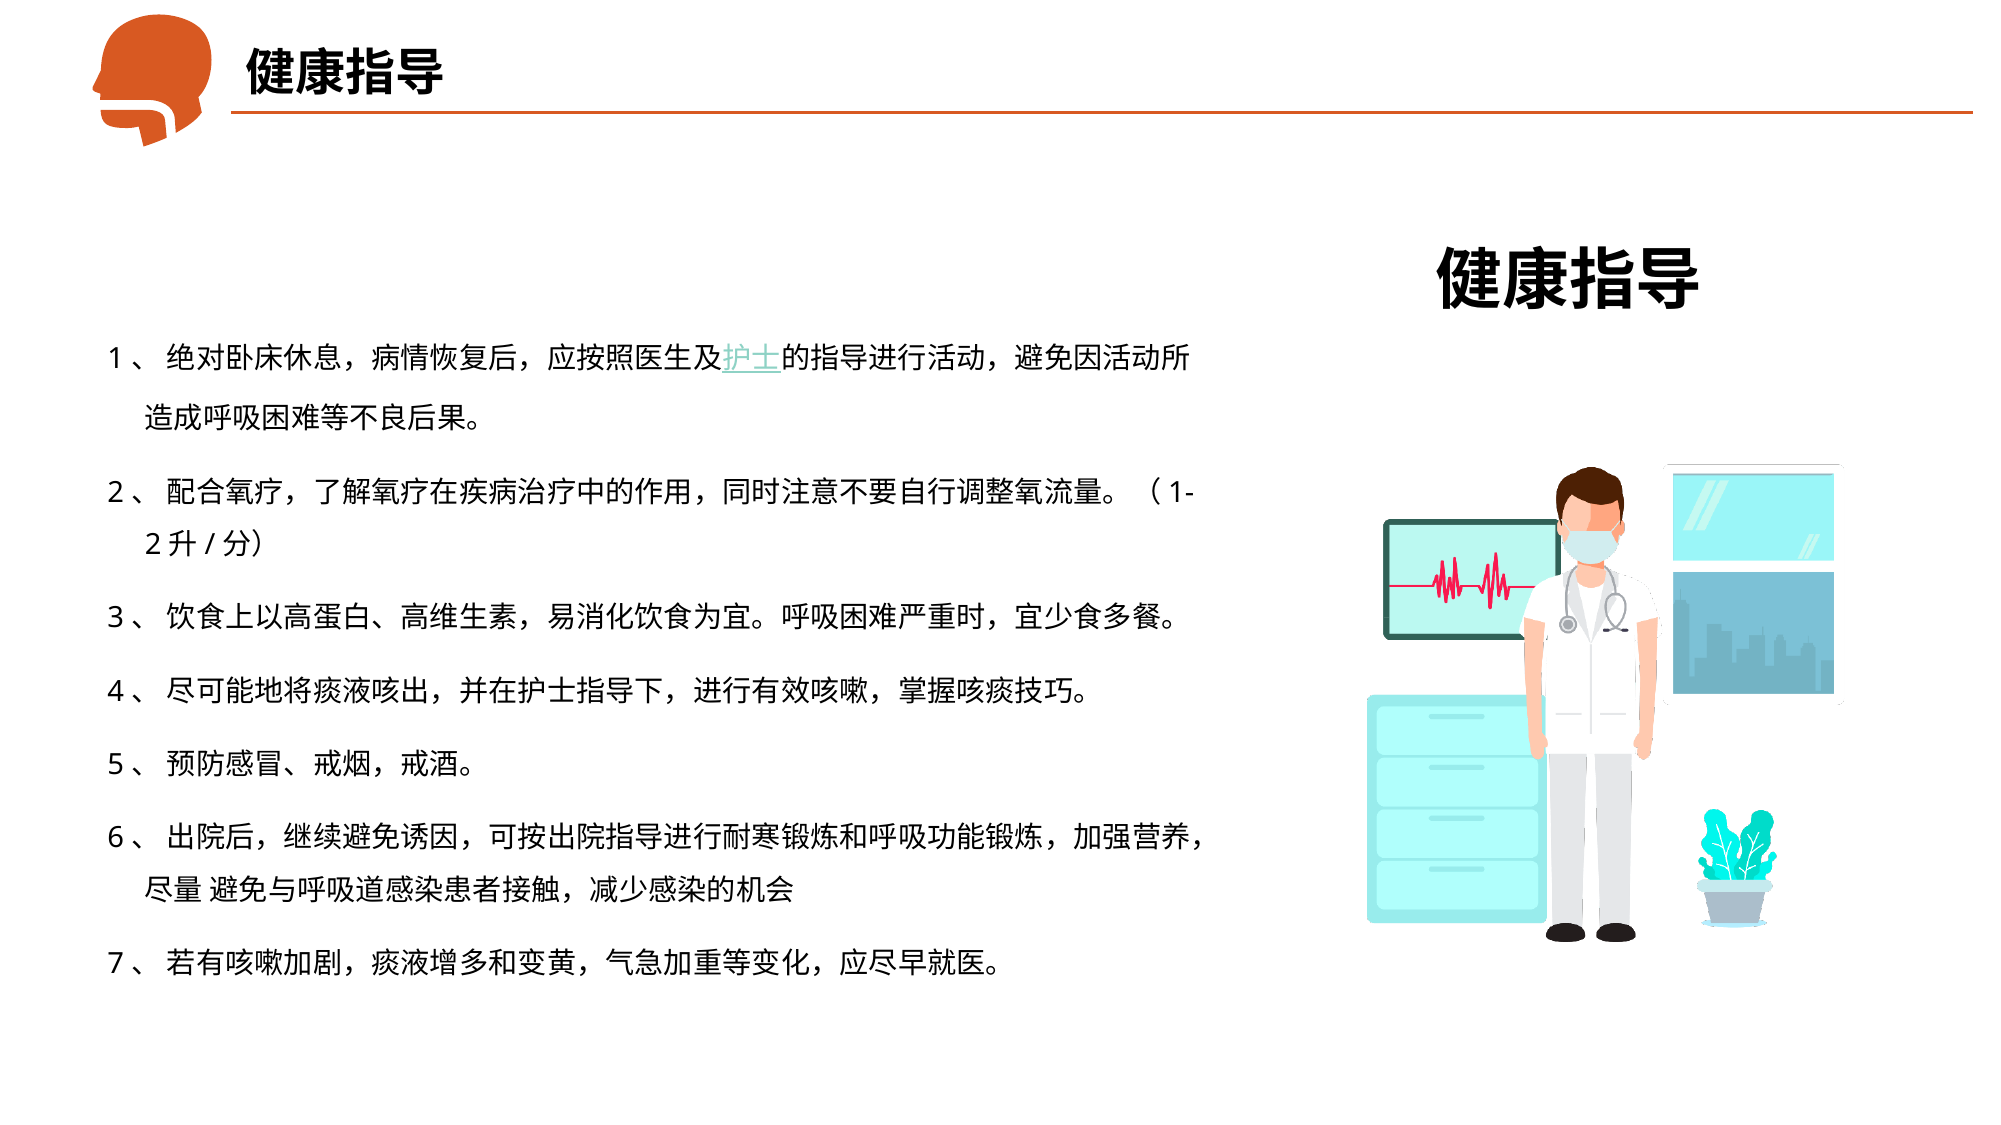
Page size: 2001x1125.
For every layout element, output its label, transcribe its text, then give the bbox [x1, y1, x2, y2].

text_box [92, 14, 212, 134]
picture [1307, 426, 1871, 990]
text_box [100, 109, 167, 147]
text_box 健康指导 [231, 39, 481, 112]
text_box 1、 绝对卧床休息，病情恢复后，应按照医生及护士的指导进行活动，避免因活动所造成呼吸困难等不良后果。 2、 配合氧疗，了解氧疗在疾病治疗中的作用，同时注意不要自行调整氧流量。（1-2升/分） 3、 饮食上以高蛋白、高维生素，易消化饮食为宜。呼吸困难严重时，宜少食多餐。 4、 尽可能地将痰液咳出，并在护士指导下，进行有效咳嗽，掌握咳痰技巧。 5、 预防感冒、戒烟，戒酒。 6、 出院后，继续避免诱因，可按出院指导进行耐寒锻炼和呼吸功能锻炼，加强营养，尽量 避免与呼吸道感染患者接触，减少感染的机会 7、 若有咳嗽加剧，痰液增多和变黄，气急加重等变化，应尽早就医。 [92, 311, 1220, 1012]
text_box 健康指导 [1421, 238, 1758, 312]
